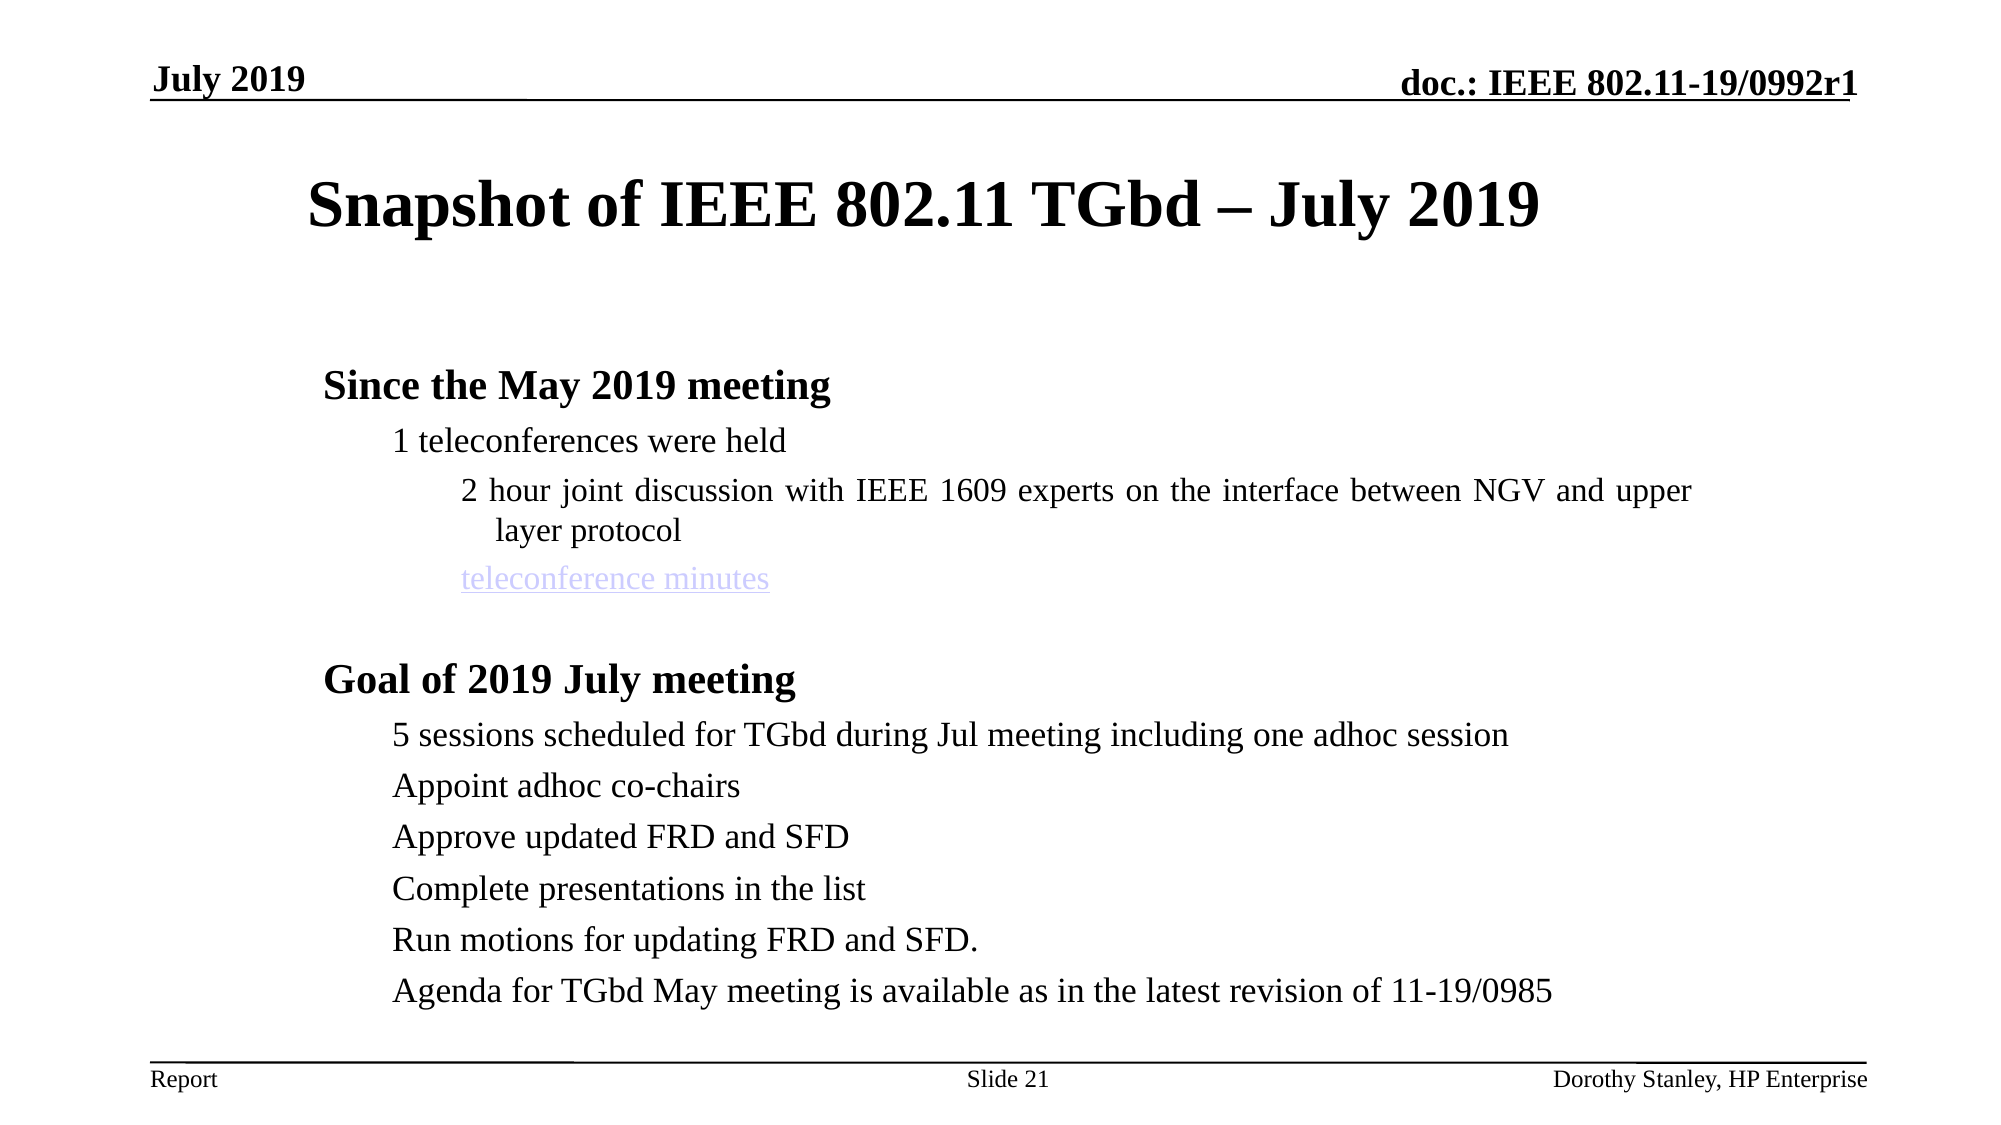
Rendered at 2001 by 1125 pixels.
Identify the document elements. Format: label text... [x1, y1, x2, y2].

title Snapshot of IEEE 802.11 TGbd – July 2019 [287, 112, 1563, 288]
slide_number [152, 54, 563, 100]
list Since the May 2019 meeting 1 teleconferences were held 2 hour joint discussion with IEEE 1609 experts on the interface between NGV and upper layer protocol teleconference minutes Goal of 2019 July meeting 5 sessions scheduled for TGbd during Jul meeting including one adhoc session Appoint adhoc co-chairs Approve updated FRD and SFD Complete presentations in the list Run motions for updating FRD and SFD. Agenda for TGbd May meeting is available as in the latest revision of 11-19/0985 [307, 349, 1709, 1026]
footer Dorothy Stanley, HP Enterprise [1171, 1061, 1869, 1093]
slide_number Slide 21 [950, 1061, 1067, 1123]
